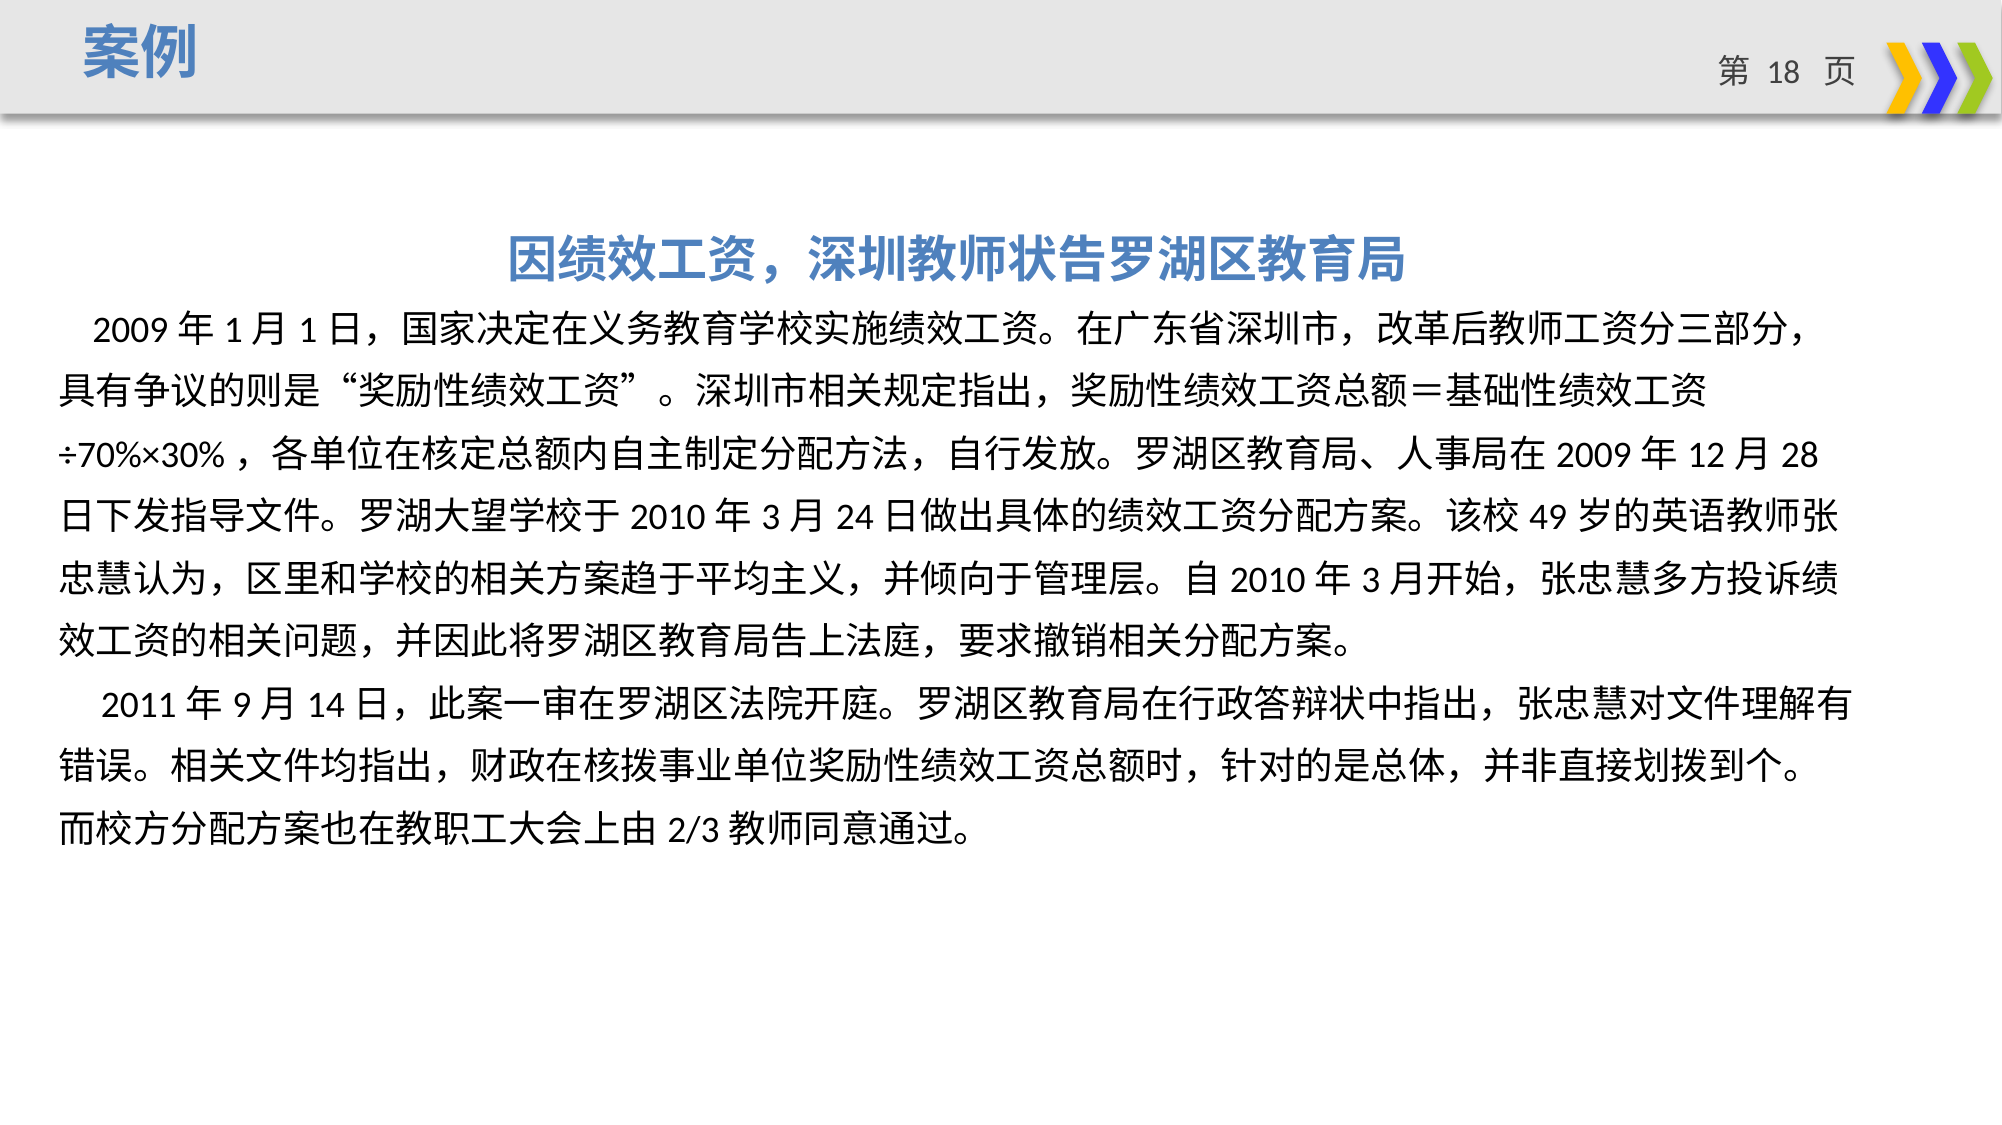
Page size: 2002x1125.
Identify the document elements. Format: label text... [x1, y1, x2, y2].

text_box 案例 [67, 7, 1008, 93]
text_box 因绩效工资，深圳教师状告罗湖区教育局 2009年1月1日，国家决定在义务教育学校实施绩效工资。在广东省深圳市，改革后教师工资分三部分，具有争议的则是“奖励性绩效工资”。深圳市相关规定指出，奖励性绩效工资总额＝基础性绩效工资÷70%×30%，各单位在核定总额内自主制定分配方法，自行发放。罗湖区教育局、人事局在2009年12月28日下发指导文件。罗湖大望学校于2010年3月24日做出具体的绩效工资分配方案。该校49岁的英语教师张忠慧认为，区里和学校的相关方案趋于平均主义，并倾向于管理层。自2010年3月开始，张忠慧多方投诉绩效工资的相关问题，并因此将罗湖区教育局告上法庭，要求撤销相关分配方案。 2011年9月14日，此案一审在罗湖区法院开庭。罗湖区教育局在行政答辩状中指出，张忠慧对文件理解有错误。相关文件均指出，财政在核拨事业单位奖励性绩效工资总额时，针对的是总体，并非直接划拨到个。而校方分配方案也在教职工大会上由2/3教师同意通过。 [43, 219, 1872, 857]
